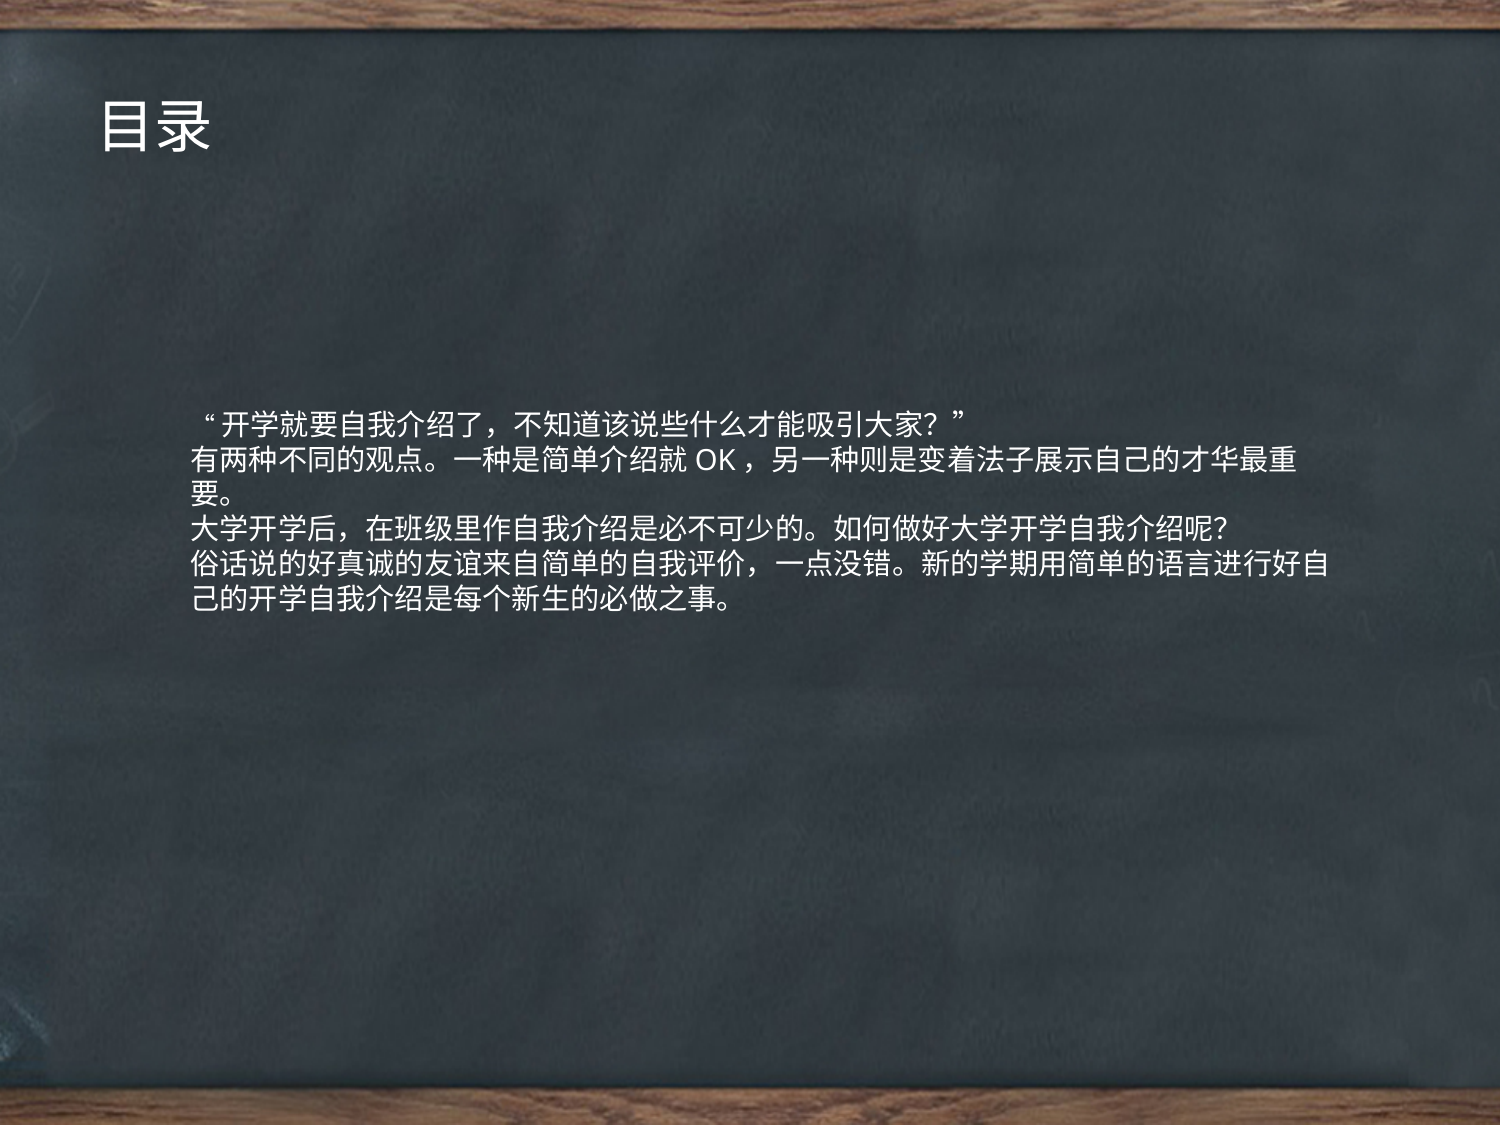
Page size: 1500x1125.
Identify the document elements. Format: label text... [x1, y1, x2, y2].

text_box “开学就要自我介绍了，不知道该说些什么才能吸引大家？” 有两种不同的观点。一种是简单介绍就OK，另一种则是变着法子展示自己的才华最重要。 大学开学后，在班级里作自我介绍是必不可少的。如何做好大学开学自我介绍呢？ 俗话说的好真诚的友谊来自简单的自我评价，一点没错。新的学期用简单的语言进行好自己的开学自我介绍是每个新生的必做之事。 [175, 398, 1360, 728]
picture [0, 0, 1500, 1125]
text_box 目录 [81, 82, 563, 167]
